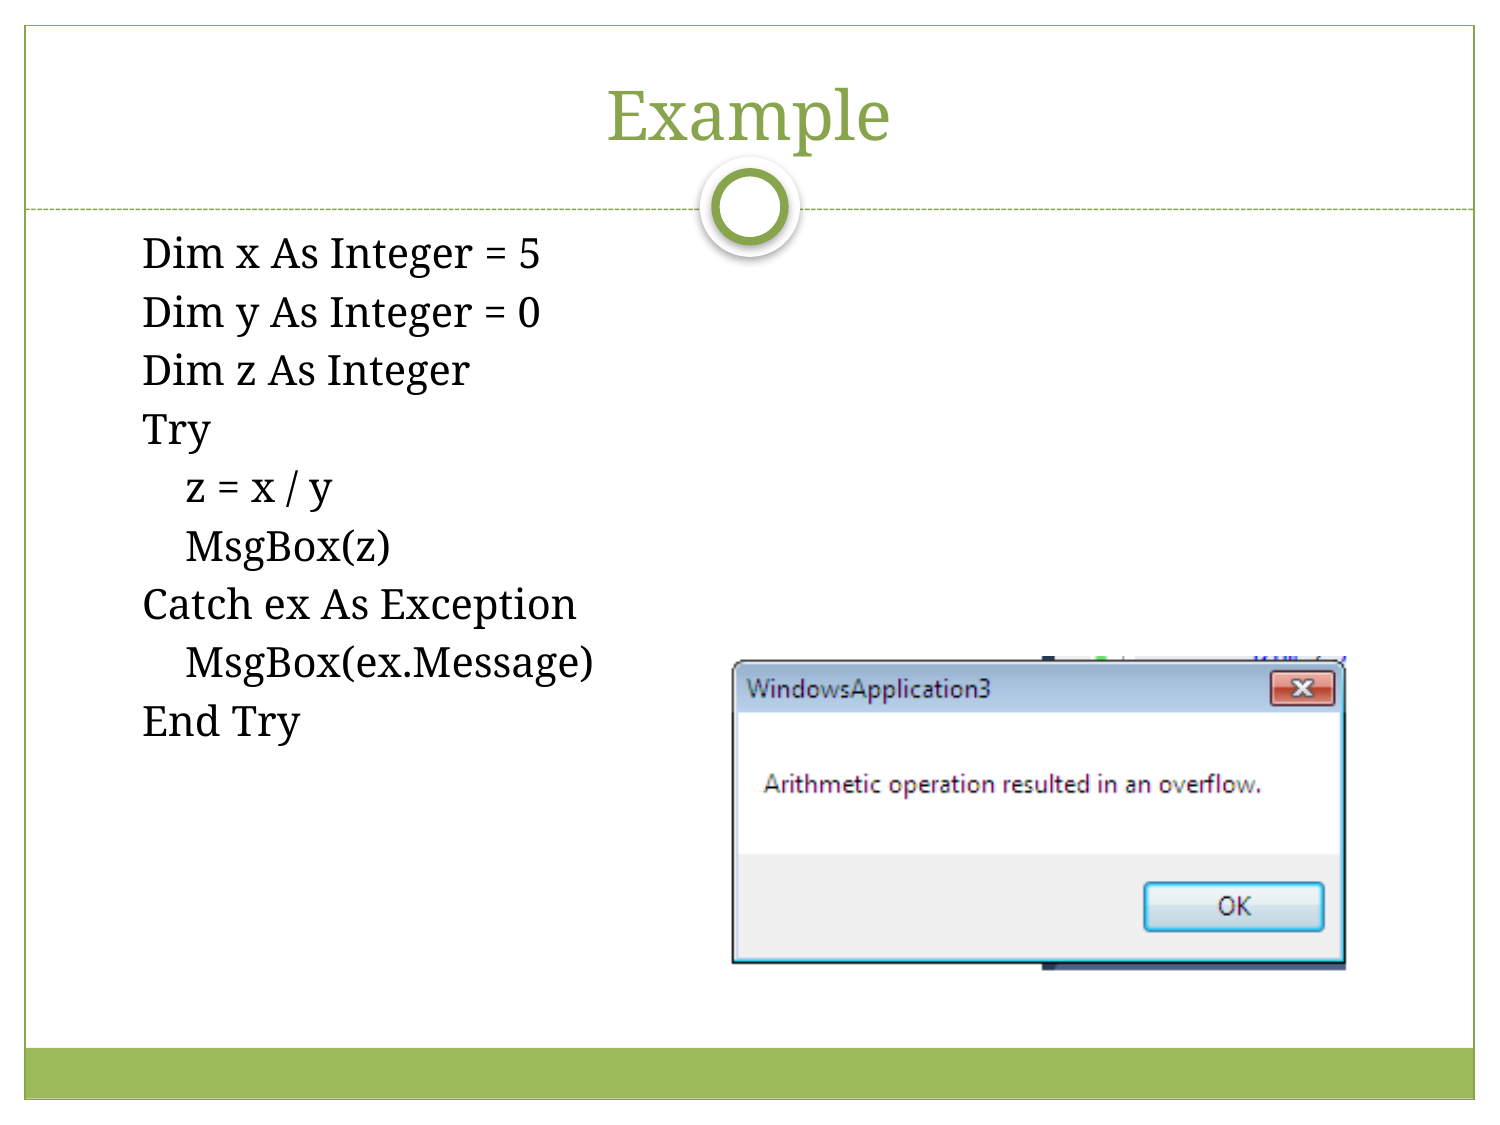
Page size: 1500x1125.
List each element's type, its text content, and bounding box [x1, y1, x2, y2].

title Example [49, 37, 1450, 162]
picture [726, 656, 1349, 977]
list Dim x As Integer = 5 Dim y As Integer = 0 Dim z As Integer Try z = x / y MsgBox(z) Catch ex As Exception MsgBox(ex.Message) End Try [41, 219, 1437, 970]
